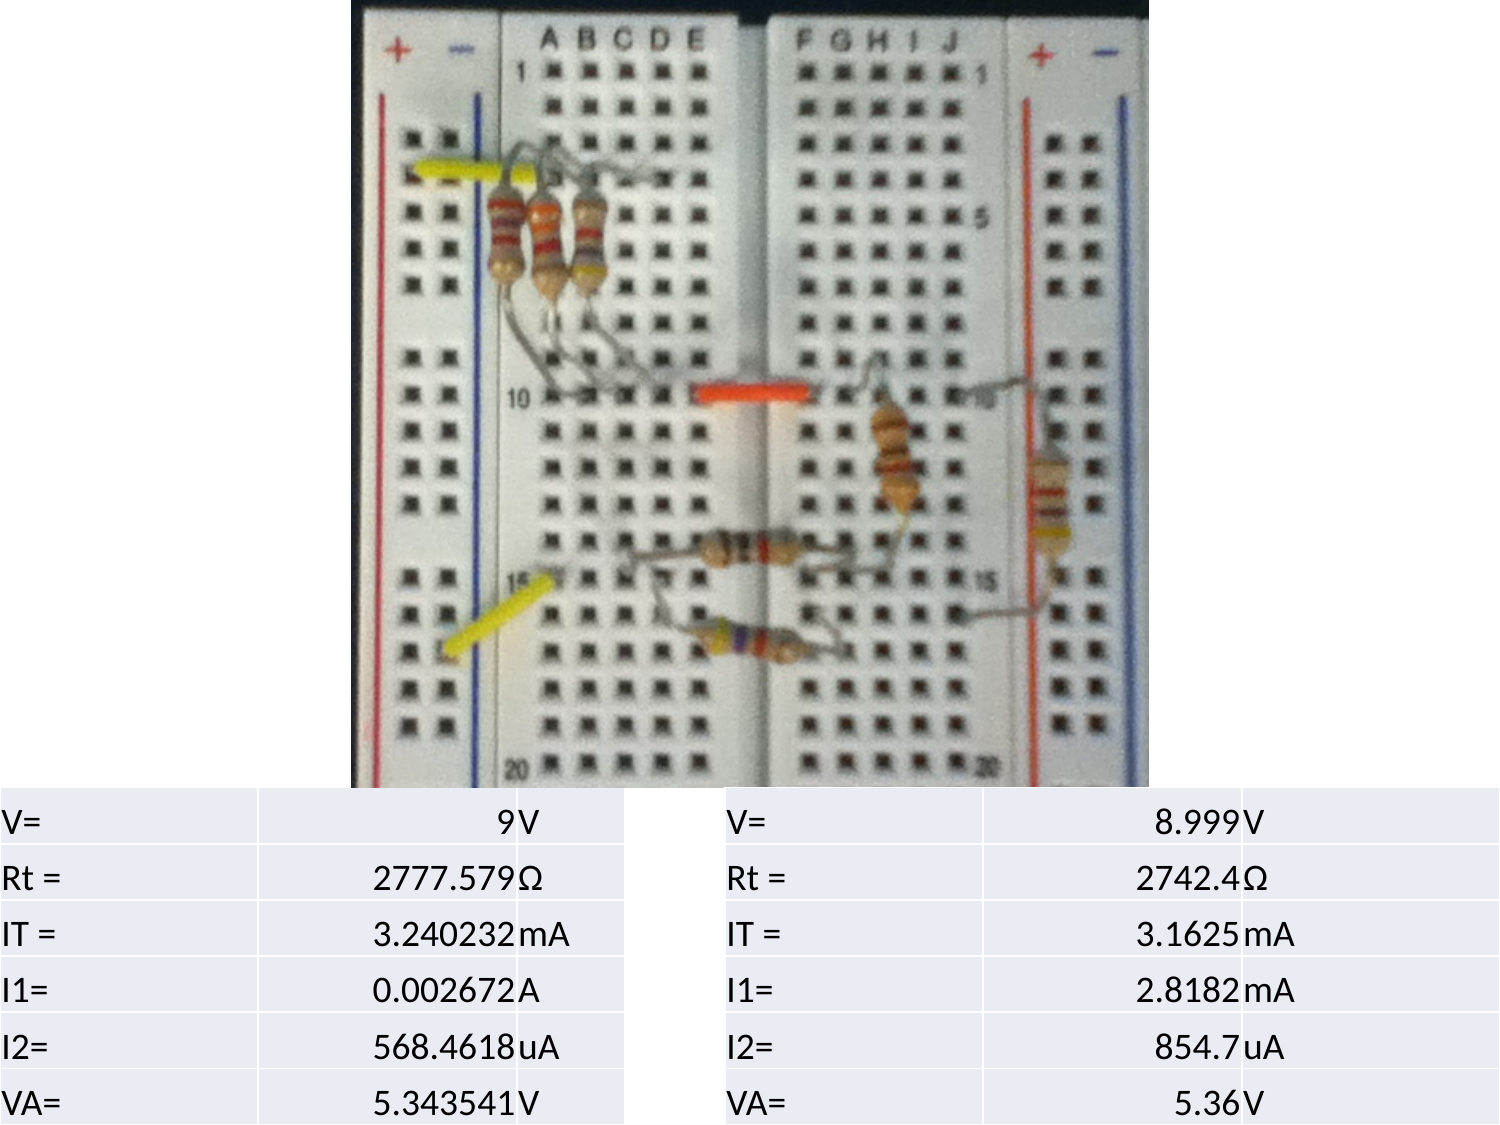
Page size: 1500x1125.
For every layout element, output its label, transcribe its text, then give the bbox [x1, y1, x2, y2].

table_cell VA= [726, 1069, 982, 1124]
table_header V [1243, 788, 1499, 843]
table_header V [518, 797, 624, 843]
table_cell uA [1243, 1013, 1499, 1068]
table_cell 2742.4 [984, 845, 1241, 899]
table_cell 0.002672 [259, 957, 516, 1011]
table_cell I2= [726, 1013, 982, 1068]
table_header V= [726, 797, 982, 843]
table_cell 2777.579 [259, 845, 516, 899]
table_cell Ω [518, 845, 624, 899]
table_cell I2= [1, 1013, 257, 1068]
table_cell I1= [726, 957, 982, 1011]
table_cell 5.36 [984, 1069, 1241, 1124]
table_header 8.999 [984, 788, 1241, 843]
table_cell 5.343541 [259, 1069, 516, 1124]
table_cell 568.4618 [259, 1013, 516, 1068]
table_cell 3.1625 [984, 901, 1241, 955]
table_cell uA [518, 1013, 624, 1068]
table_cell 3.240232 [259, 901, 516, 955]
table_cell A [518, 957, 624, 1011]
table_cell 854.7 [984, 1013, 1241, 1068]
table_cell IT = [726, 901, 982, 955]
table_cell V [1243, 1069, 1499, 1124]
table_cell mA [518, 901, 624, 955]
table_cell Ω [1243, 845, 1499, 899]
table_cell VA= [1, 1069, 257, 1124]
table_cell I1= [1, 957, 257, 1011]
table_header V= [1, 788, 257, 843]
table_cell 2.8182 [984, 957, 1241, 1011]
table_cell V [518, 1069, 624, 1124]
table_header 9 [259, 788, 516, 843]
table_cell mA [1243, 901, 1499, 955]
table_cell Rt = [726, 845, 982, 899]
picture [351, 0, 1149, 788]
table_cell mA [1243, 957, 1499, 1011]
table_cell Rt = [1, 845, 257, 899]
table_cell IT = [1, 901, 257, 955]
